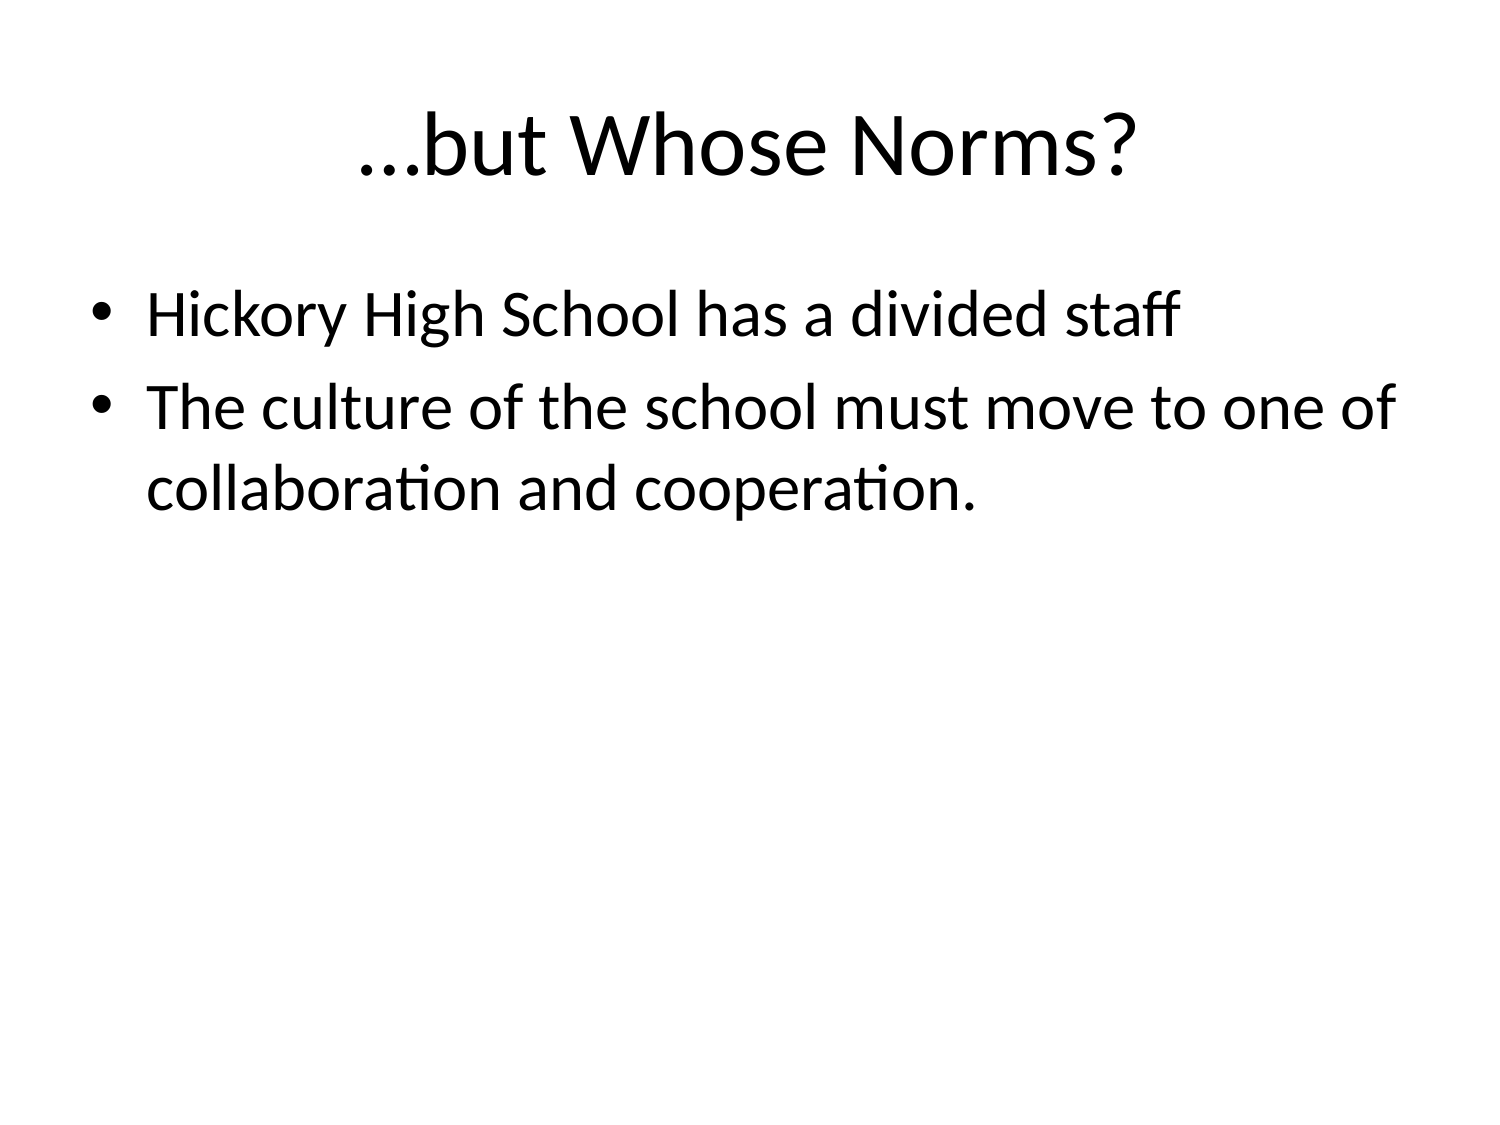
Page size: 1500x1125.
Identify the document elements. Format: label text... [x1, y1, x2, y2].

title …but Whose Norms? [75, 45, 1425, 233]
list Hickory High School has a divided staff The culture of the school must move to one of collaboration and cooperation. [75, 262, 1425, 1005]
